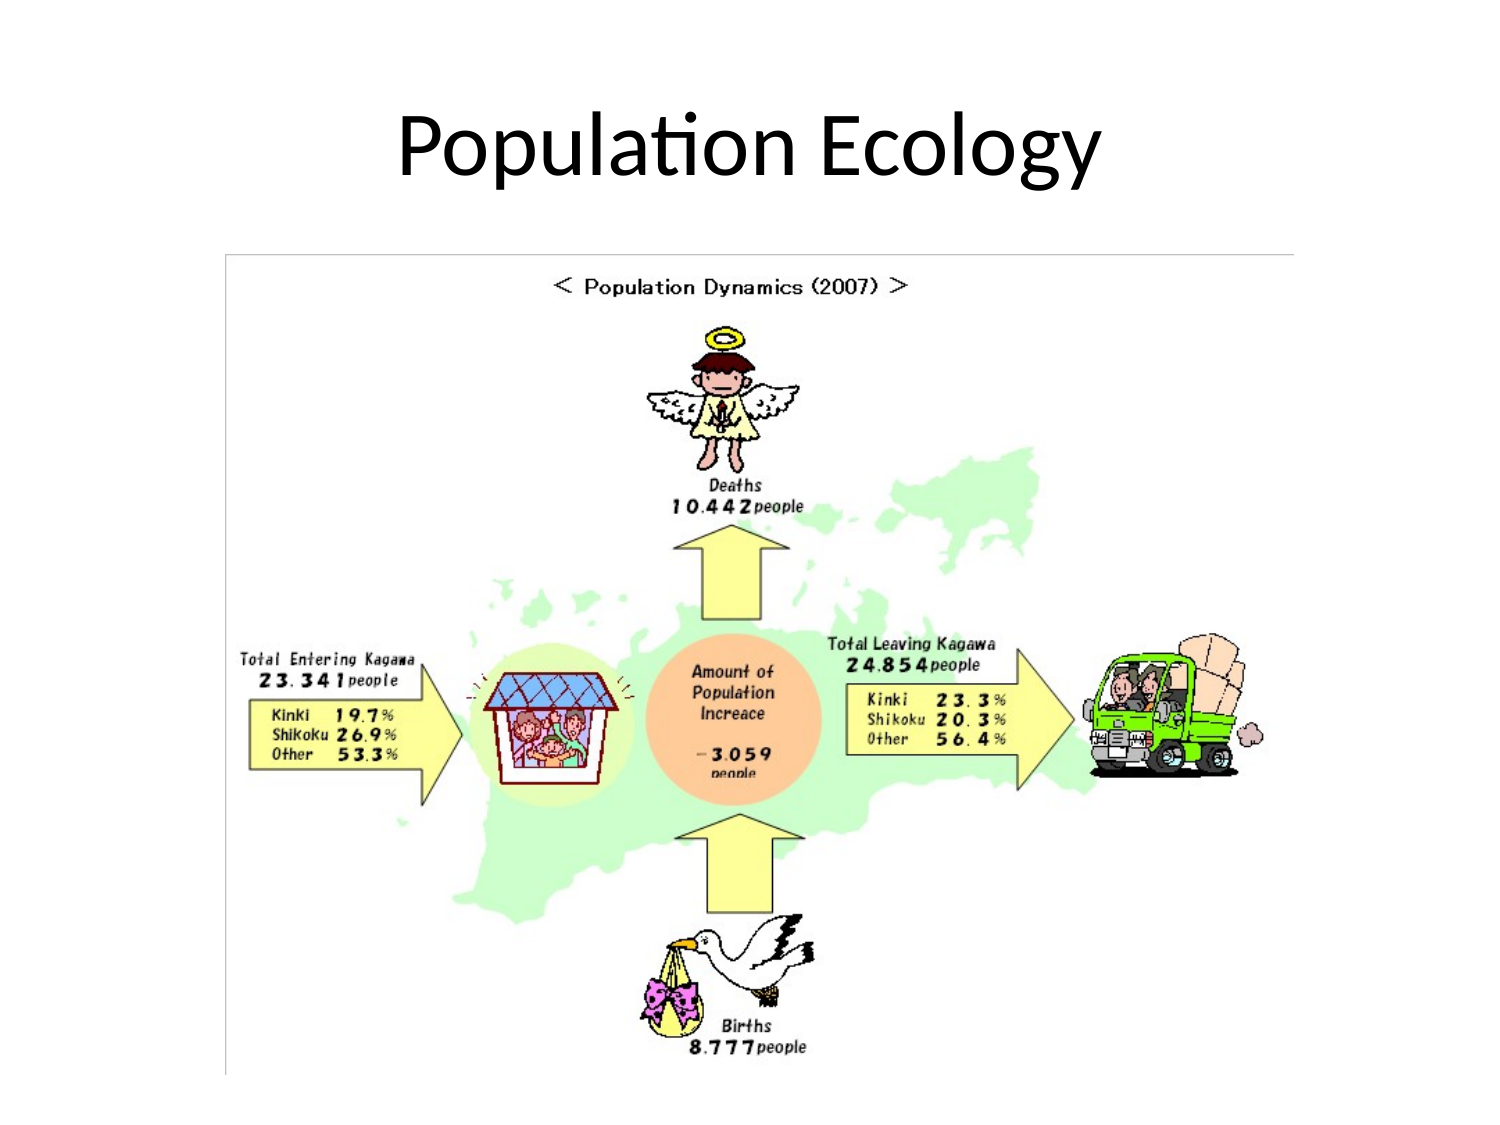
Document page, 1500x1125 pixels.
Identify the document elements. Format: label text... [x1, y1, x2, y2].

title Population Ecology [75, 45, 1425, 233]
picture [224, 254, 1295, 1076]
